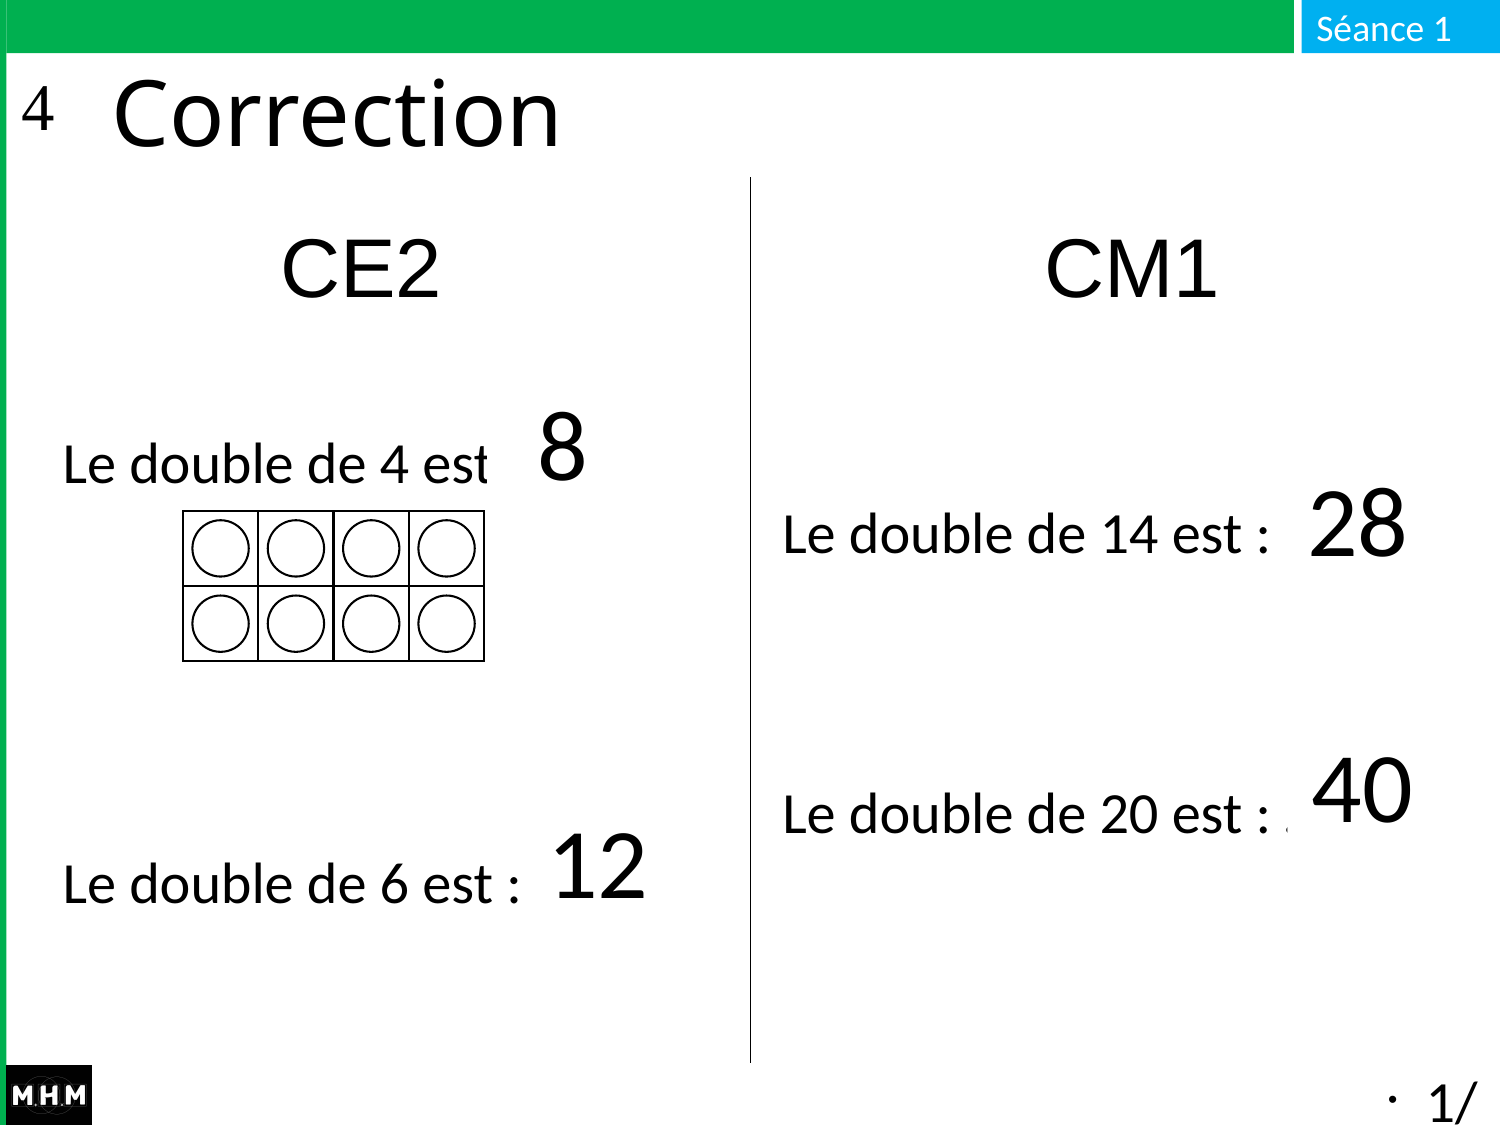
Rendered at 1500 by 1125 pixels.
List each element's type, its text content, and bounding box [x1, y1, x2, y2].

text_box Le double de 14 est : … Le double de 20 est : … [767, 418, 1340, 943]
picture [6, 1065, 92, 1125]
text_box 8 [487, 373, 638, 508]
text_box 40 [1287, 715, 1438, 851]
title Correction [96, 60, 1391, 149]
text_box Le double de 4 est : … Le double de 6 est : … [48, 347, 591, 1013]
text_box 12 [522, 791, 673, 926]
text_box CE2 CM1 [265, 206, 1241, 315]
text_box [182, 510, 332, 662]
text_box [333, 510, 485, 662]
list 1/8 [1373, 1064, 1500, 1125]
text_box 28 [1282, 448, 1434, 584]
